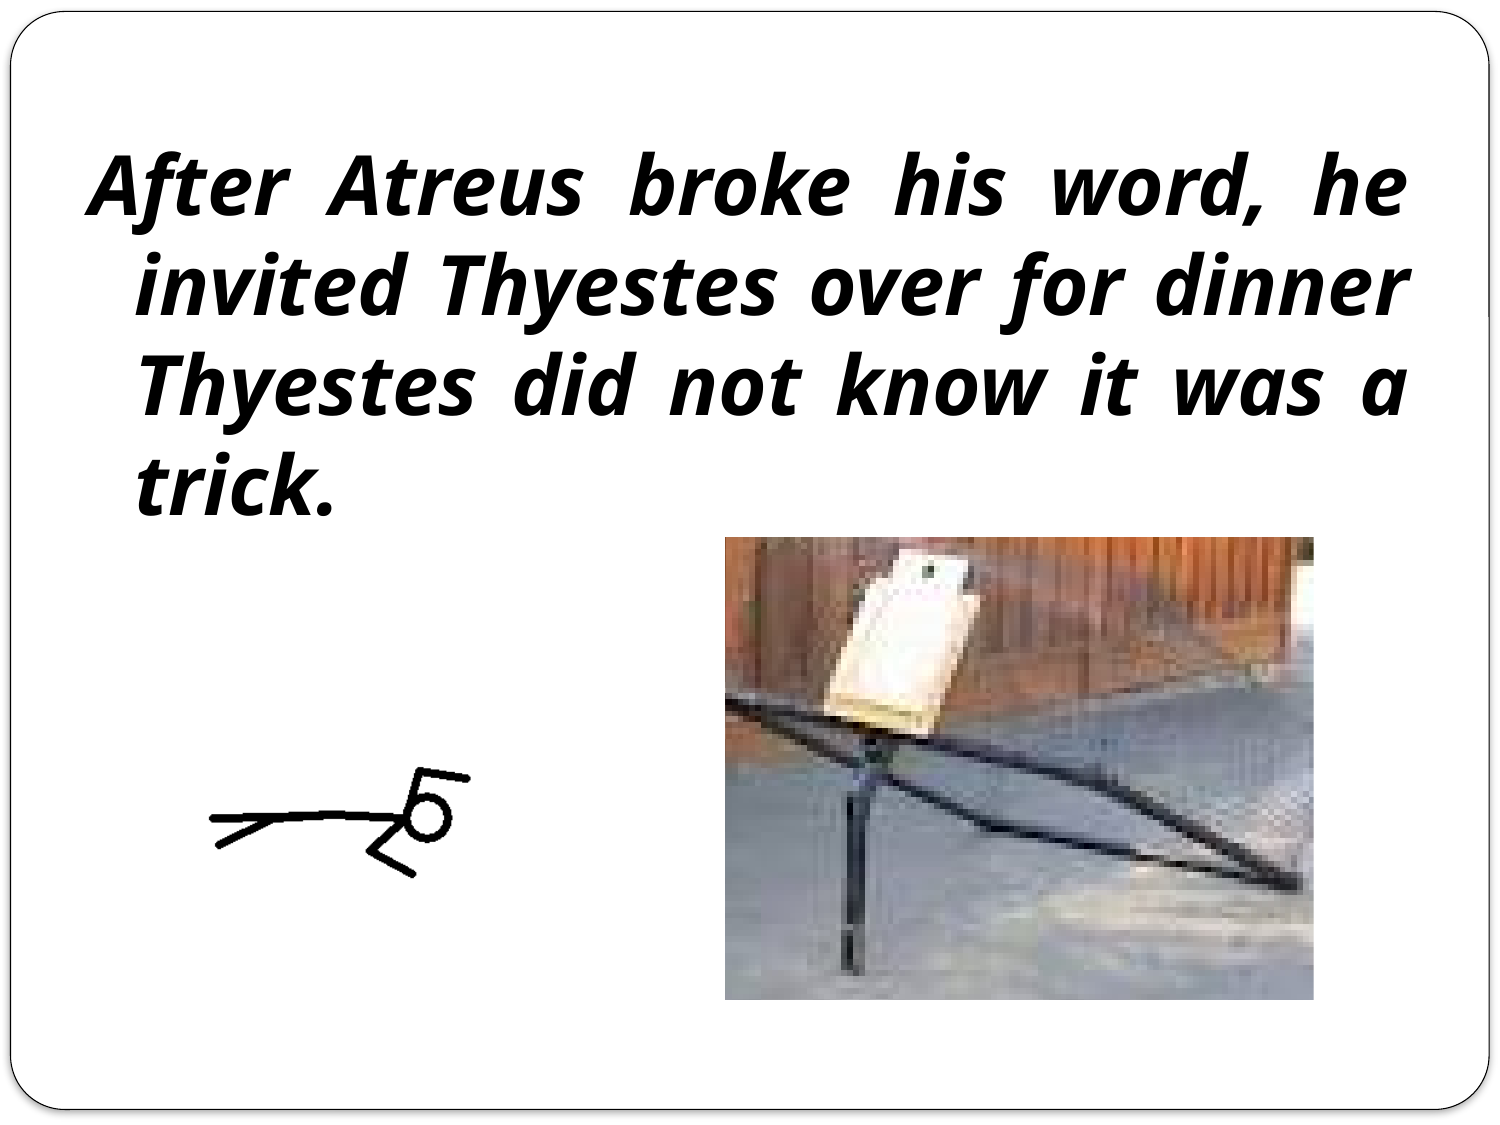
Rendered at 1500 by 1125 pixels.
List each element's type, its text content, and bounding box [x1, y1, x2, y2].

picture [62, 574, 672, 1076]
picture [724, 537, 1314, 1000]
list After Atreus broke his word, he invited Thyestes over for dinner Thyestes did not know it was a trick. [75, 125, 1425, 868]
